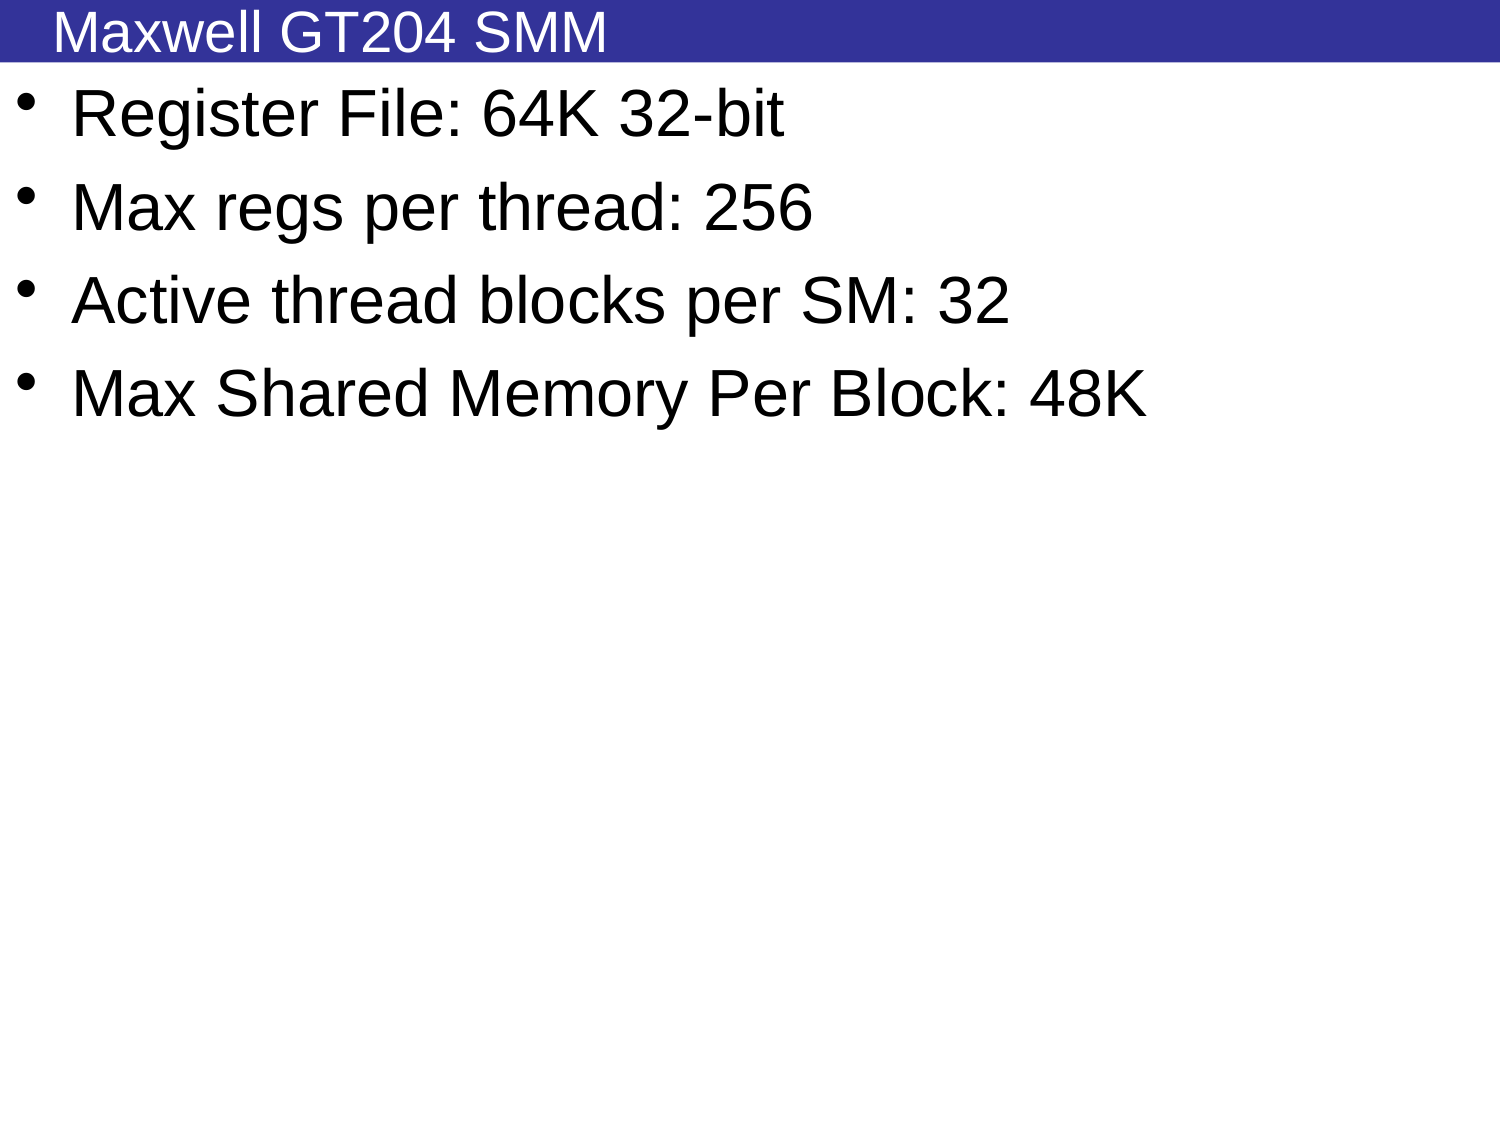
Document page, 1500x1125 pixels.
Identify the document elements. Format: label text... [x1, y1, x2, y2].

list Register File: 64K 32-bit Max regs per thread: 256 Active thread blocks per SM: 32 Max Shared Memory Per Block: 48K [0, 62, 1500, 1125]
title Maxwell GT204 SMM [37, 7, 1426, 51]
